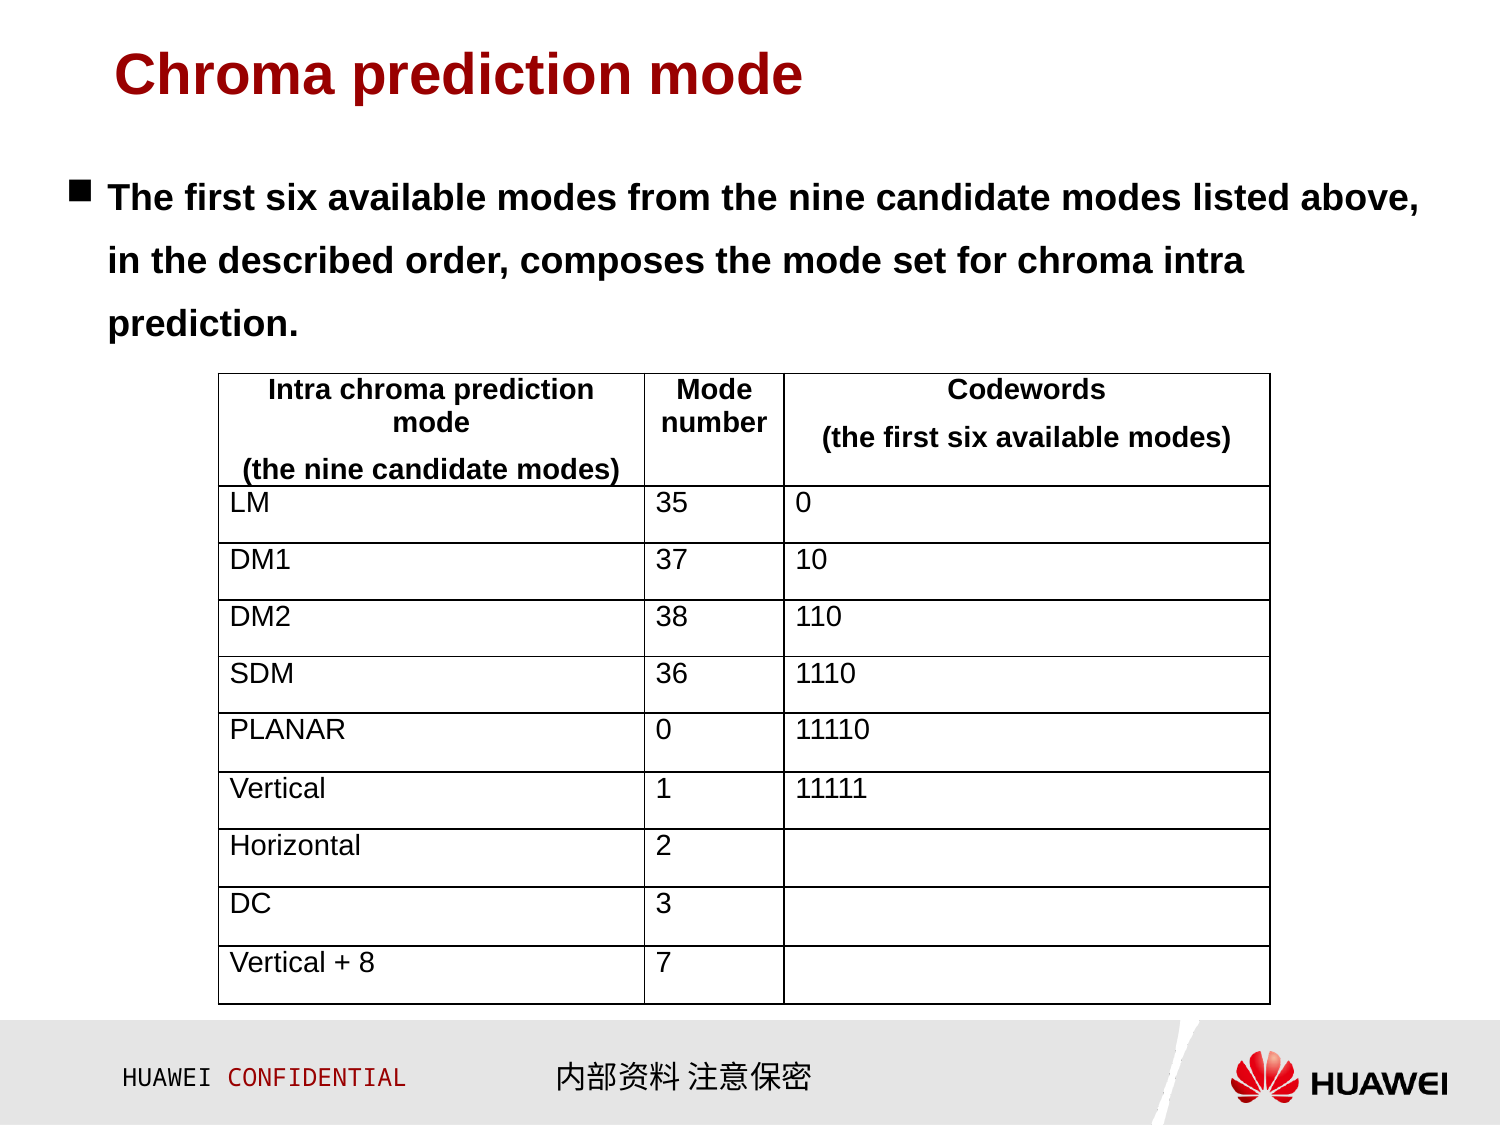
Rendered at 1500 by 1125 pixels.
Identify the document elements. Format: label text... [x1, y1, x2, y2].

table_cell SDM [219, 657, 644, 712]
table_cell [785, 830, 1269, 886]
table_cell Vertical + 8 [219, 947, 644, 1003]
table_cell 0 [785, 487, 1269, 542]
table_cell LM [219, 487, 644, 542]
table_cell DC [219, 888, 644, 945]
table_cell 35 [645, 487, 783, 542]
table_cell 37 [645, 544, 783, 599]
table_cell [785, 947, 1269, 1003]
table_cell [785, 888, 1269, 945]
table_cell 1110 [785, 657, 1269, 712]
table_cell 11110 [785, 714, 1269, 771]
table_header Intra chroma prediction mode (the nine candidate modes) [219, 374, 644, 485]
table_cell 11111 [785, 773, 1269, 828]
table_cell 7 [645, 947, 783, 1003]
table_header Codewords (the first six available modes) [785, 374, 1269, 485]
list The first six available modes from the nine candidate modes listed above, in the described order, composes the mode set for chroma intra prediction. [52, 148, 1448, 291]
table_cell 110 [785, 601, 1269, 656]
table_cell PLANAR [219, 714, 644, 771]
table_header Mode number [645, 374, 783, 485]
table_cell Vertical [219, 773, 644, 828]
table_cell 36 [645, 657, 783, 712]
table_cell 38 [645, 601, 783, 656]
table_cell 10 [785, 544, 1269, 599]
table_cell 3 [645, 888, 783, 945]
table_cell DM2 [219, 601, 644, 656]
table_cell 0 [645, 714, 783, 771]
table_cell DM1 [219, 544, 644, 599]
table_cell Horizontal [219, 830, 644, 886]
title Chroma prediction mode [101, 18, 1426, 124]
table_cell 1 [645, 773, 783, 828]
picture [0, 1020, 1500, 1125]
table_cell 2 [645, 830, 783, 886]
